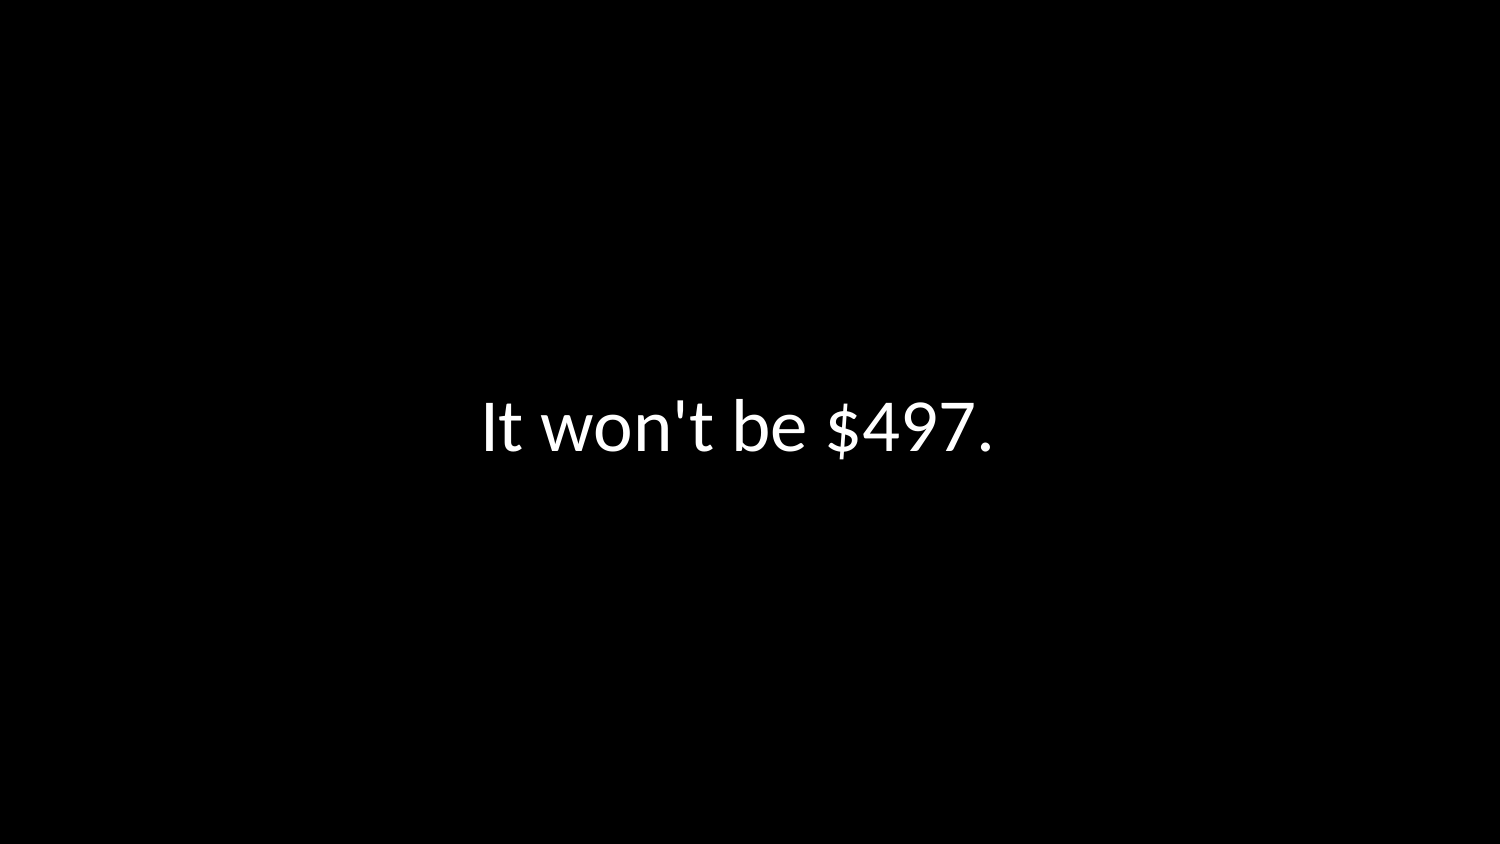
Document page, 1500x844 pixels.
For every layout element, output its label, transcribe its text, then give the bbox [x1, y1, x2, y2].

title It won't be $497. [147, 257, 1329, 586]
